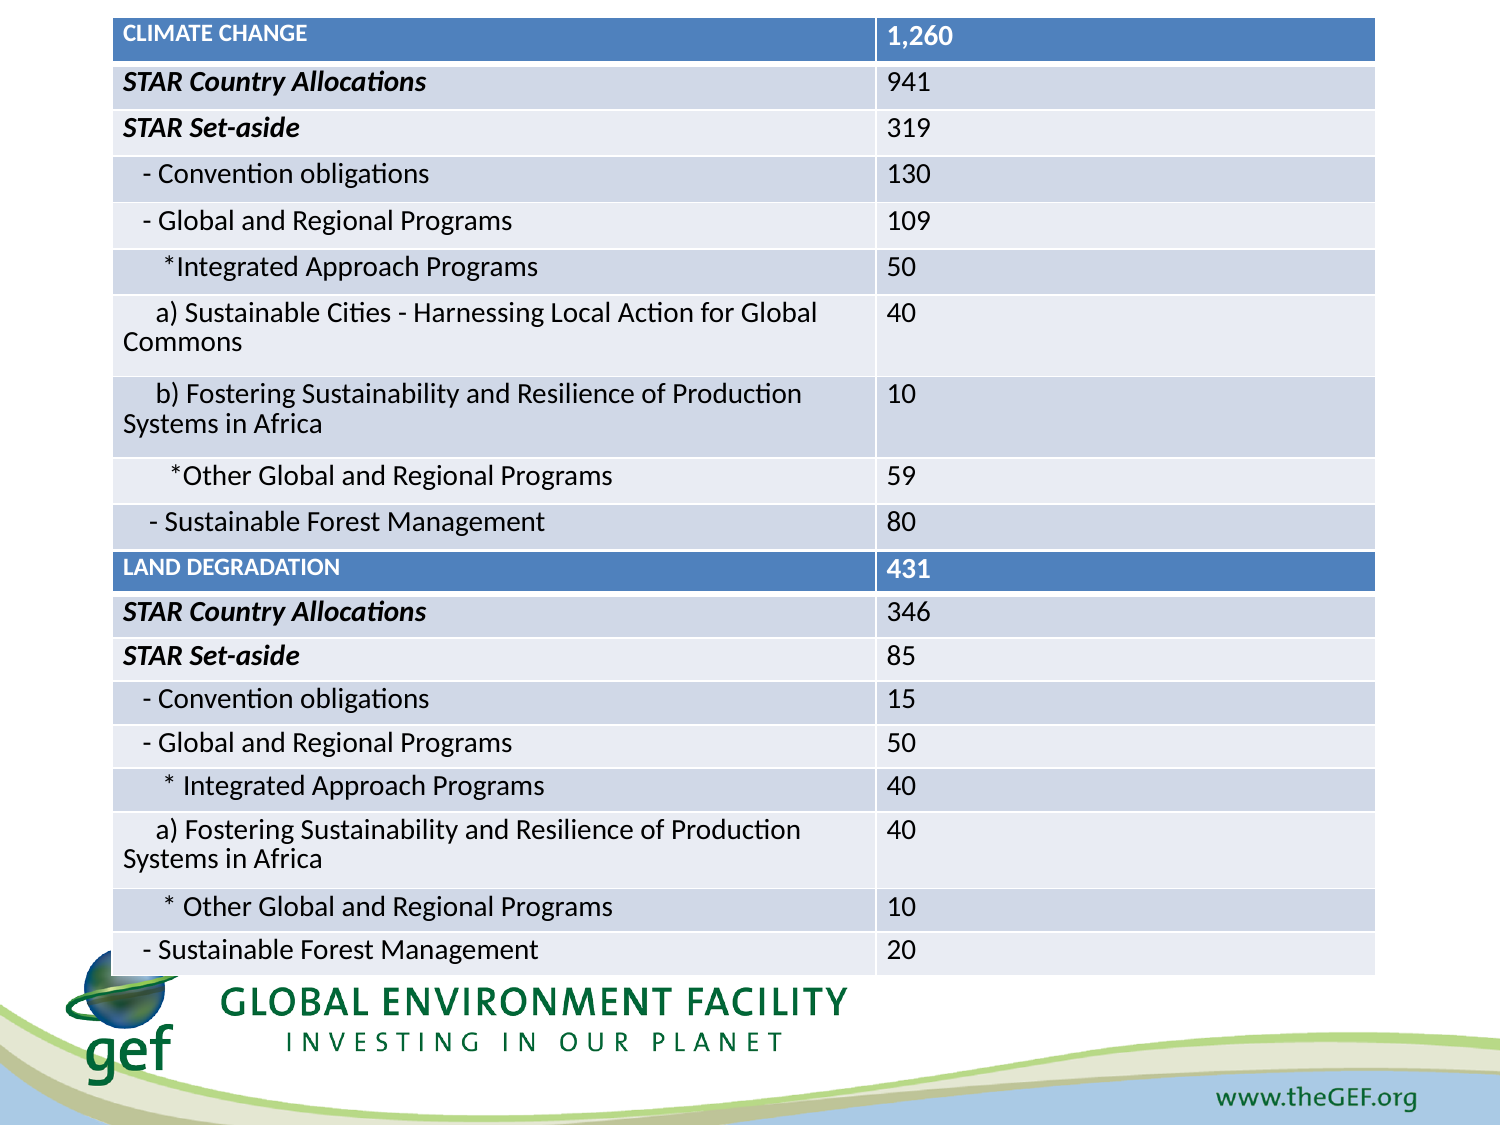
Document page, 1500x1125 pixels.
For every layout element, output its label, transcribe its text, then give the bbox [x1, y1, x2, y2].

table_cell *Other Global and Regional Programs [113, 459, 875, 503]
table_cell 50 [877, 250, 1375, 294]
table_cell 80 [877, 505, 1375, 549]
table_cell - Convention obligations [113, 157, 875, 202]
table_cell 319 [877, 111, 1375, 155]
picture [0, 920, 1500, 1125]
table_cell STAR Set-aside [113, 639, 875, 680]
table_cell b) Fostering Sustainability and Resilience of Production Systems in Africa [113, 377, 875, 457]
table_cell - Sustainable Forest Management [113, 505, 875, 549]
table_cell 40 [877, 769, 1375, 811]
table_header 431 [877, 552, 1375, 591]
table_cell 40 [877, 296, 1375, 376]
table_cell 346 [877, 597, 1375, 637]
table_cell * Other Global and Regional Programs [113, 889, 875, 931]
table_cell 40 [877, 813, 1375, 888]
table_cell *Integrated Approach Programs [113, 250, 875, 294]
table_cell 85 [877, 639, 1375, 680]
table_cell STAR Set-aside [113, 111, 875, 155]
table_cell * Integrated Approach Programs [113, 769, 875, 811]
table_cell STAR Country Allocations [113, 597, 875, 637]
table_cell 20 [877, 933, 1375, 975]
table_header 1,260 [877, 18, 1375, 61]
table_cell 15 [877, 682, 1375, 724]
table_cell 130 [877, 157, 1375, 202]
table_cell 50 [877, 726, 1375, 767]
table_cell 59 [877, 459, 1375, 503]
table_cell STAR Country Allocations [113, 67, 875, 109]
table_cell - Convention obligations [113, 682, 875, 724]
table_header CLIMATE CHANGE [113, 18, 875, 61]
table_cell a) Sustainable Cities - Harnessing Local Action for Global Commons [113, 296, 875, 376]
table_cell a) Fostering Sustainability and Resilience of Production Systems in Africa [113, 813, 875, 888]
table_cell 10 [877, 889, 1375, 931]
table_cell - Global and Regional Programs [113, 203, 875, 248]
table_cell 109 [877, 203, 1375, 248]
table_cell - Sustainable Forest Management [113, 933, 875, 975]
table_cell 941 [877, 67, 1375, 109]
table_cell - Global and Regional Programs [113, 726, 875, 767]
table_cell 10 [877, 377, 1375, 457]
table_header LAND DEGRADATION [113, 552, 875, 591]
